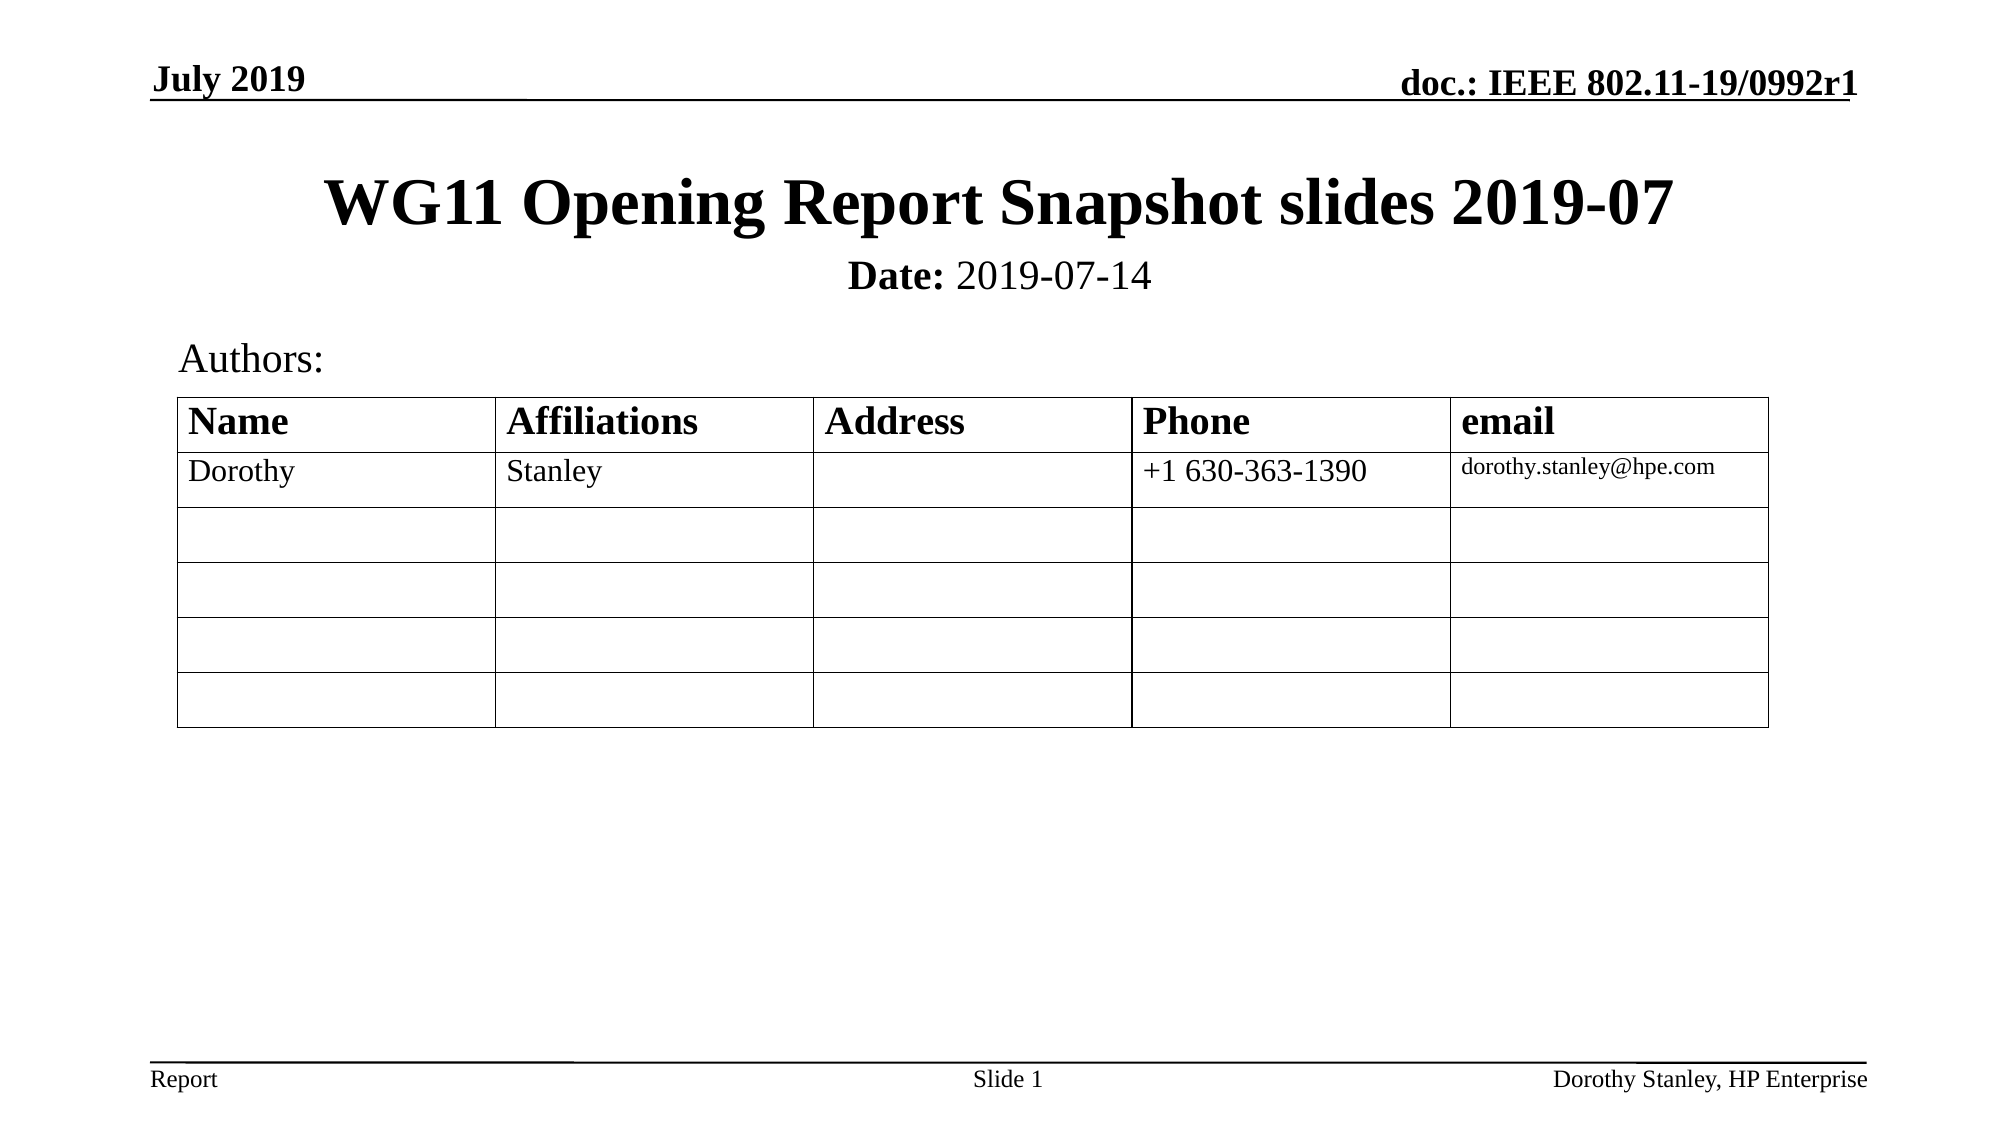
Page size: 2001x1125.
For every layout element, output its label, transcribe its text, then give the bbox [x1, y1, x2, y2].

subtitle Date: 2019-07-14 [299, 239, 1701, 319]
slide_number Slide 1 [950, 1061, 1067, 1123]
footer Dorothy Stanley, HP Enterprise [1171, 1061, 1869, 1093]
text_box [161, 396, 1821, 798]
title WG11 Opening Report Snapshot slides 2019-07 [149, 76, 1851, 319]
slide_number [152, 54, 563, 100]
text_box Authors: [162, 323, 401, 387]
